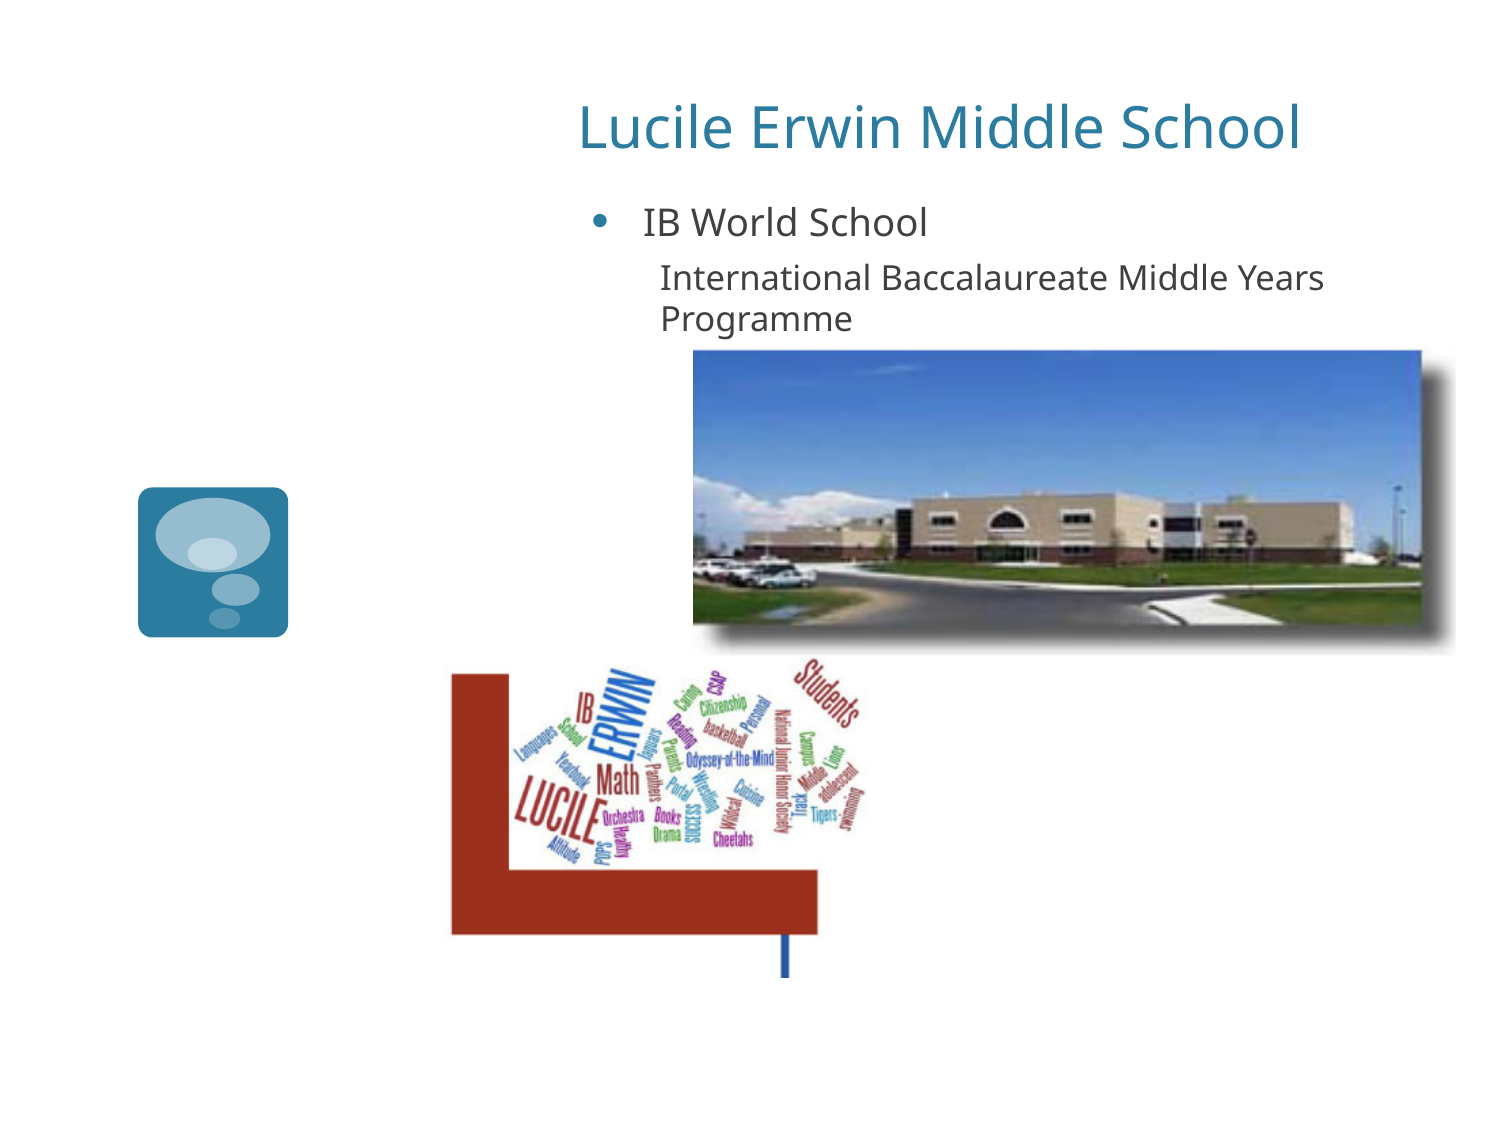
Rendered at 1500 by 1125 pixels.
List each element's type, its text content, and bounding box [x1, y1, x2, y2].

picture [692, 346, 1457, 656]
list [443, 624, 890, 978]
title Lucile Erwin Middle School [562, 50, 1375, 168]
list IB World School International Baccalaureate Middle Years Programme [576, 190, 1436, 347]
